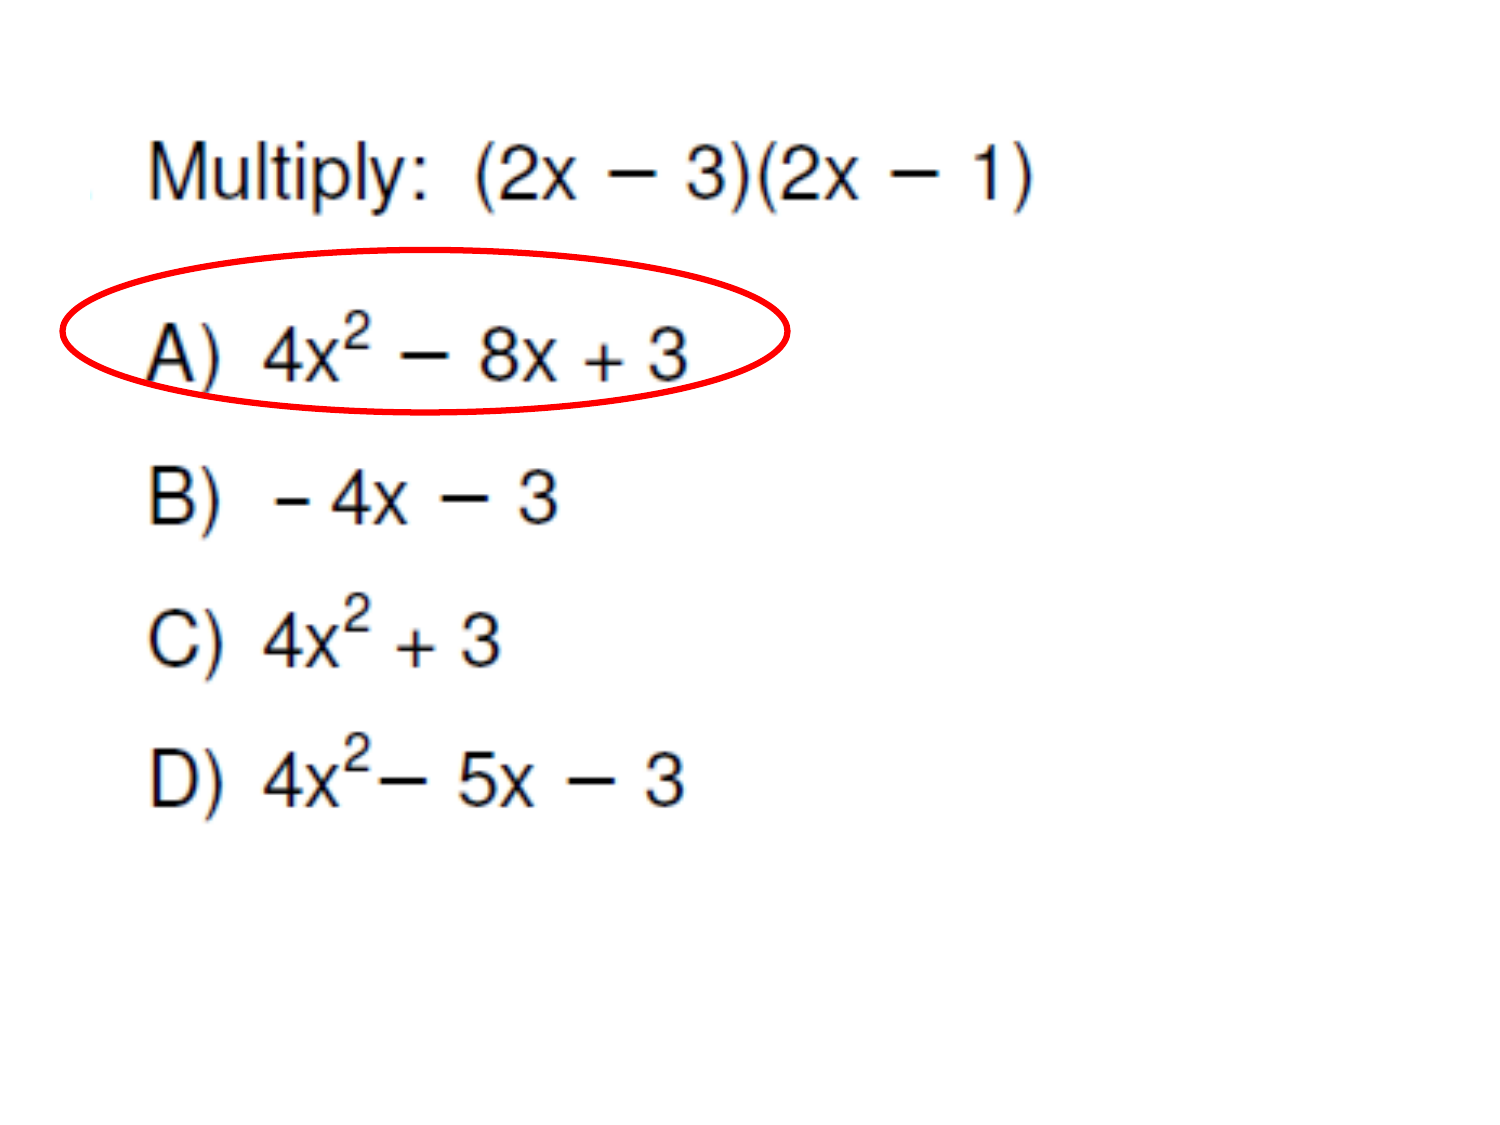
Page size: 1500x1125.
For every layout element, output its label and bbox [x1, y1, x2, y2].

picture [89, 74, 1213, 926]
text_box [60, 301, 84, 362]
